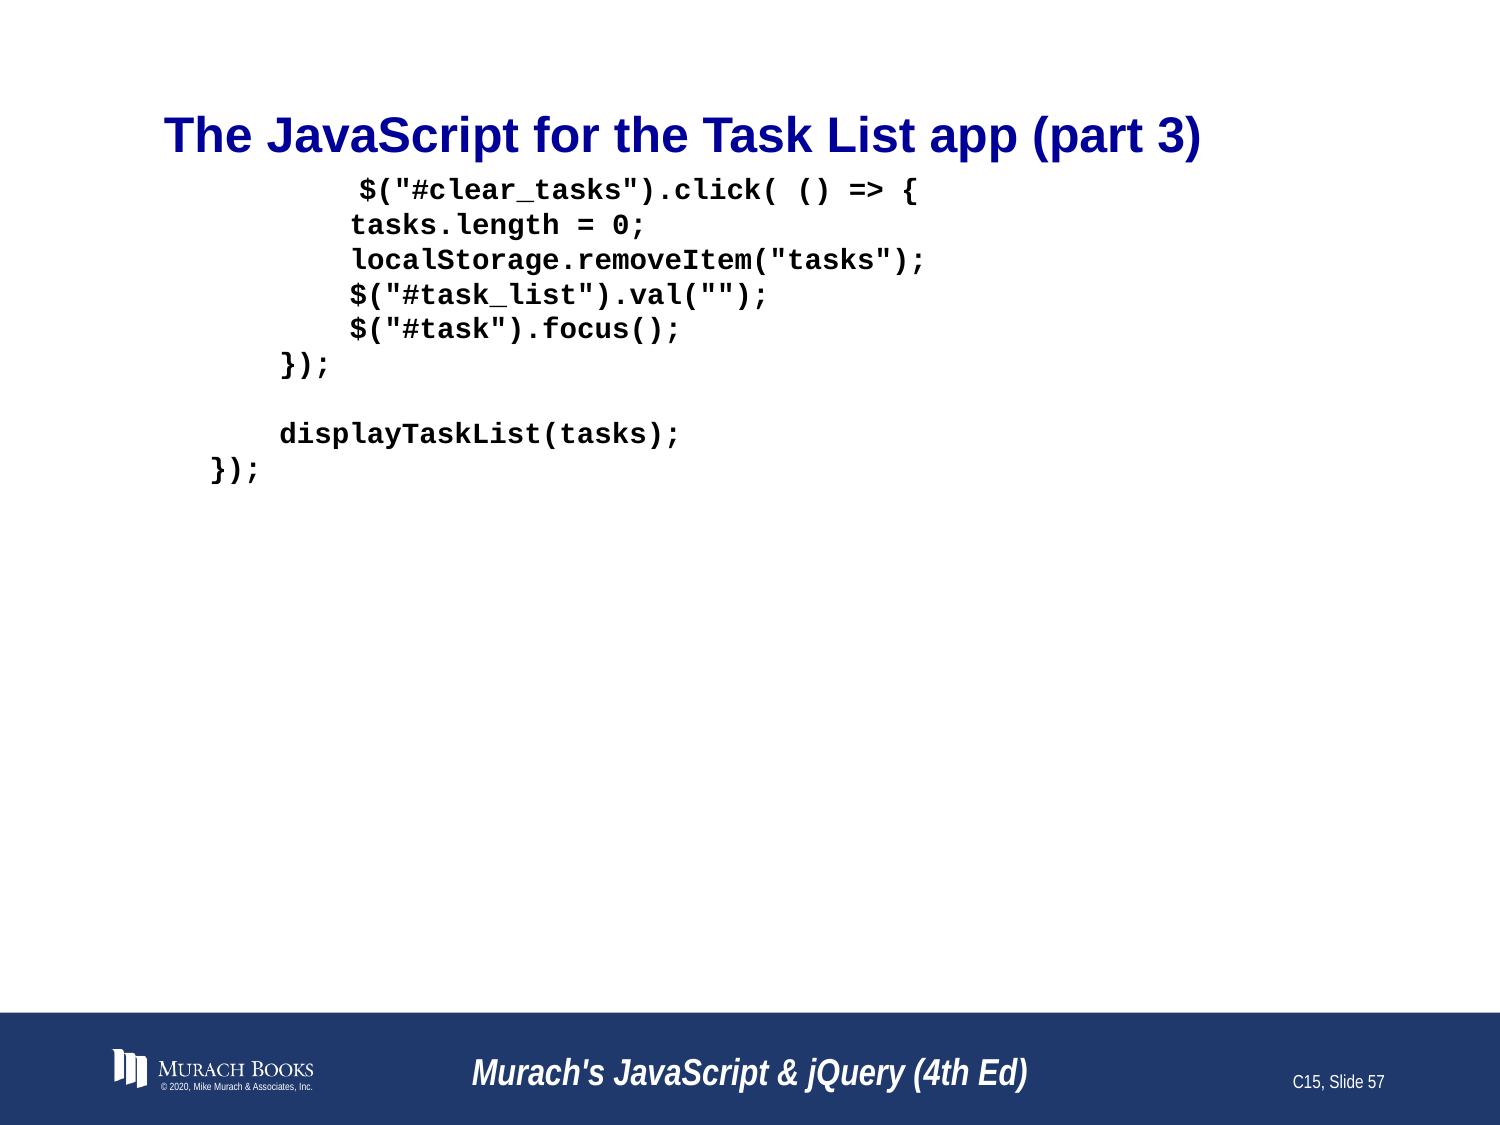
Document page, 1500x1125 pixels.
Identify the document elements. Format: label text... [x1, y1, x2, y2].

footer © 2020, Mike Murach & Associates, Inc. [12, 1025, 463, 1100]
slide_number C15, Slide 57 [1087, 1025, 1400, 1100]
title The JavaScript for the Task List app (part 3) [150, 102, 1350, 162]
list $("#clear_tasks").click( () => { tasks.length = 0; localStorage.removeItem("tasks"); $("#task_list").val(""); $("#task").focus(); }); displayTaskList(tasks); }); [137, 162, 1350, 963]
slide_number Murach's JavaScript & jQuery (4th Ed) [463, 1025, 1050, 1100]
